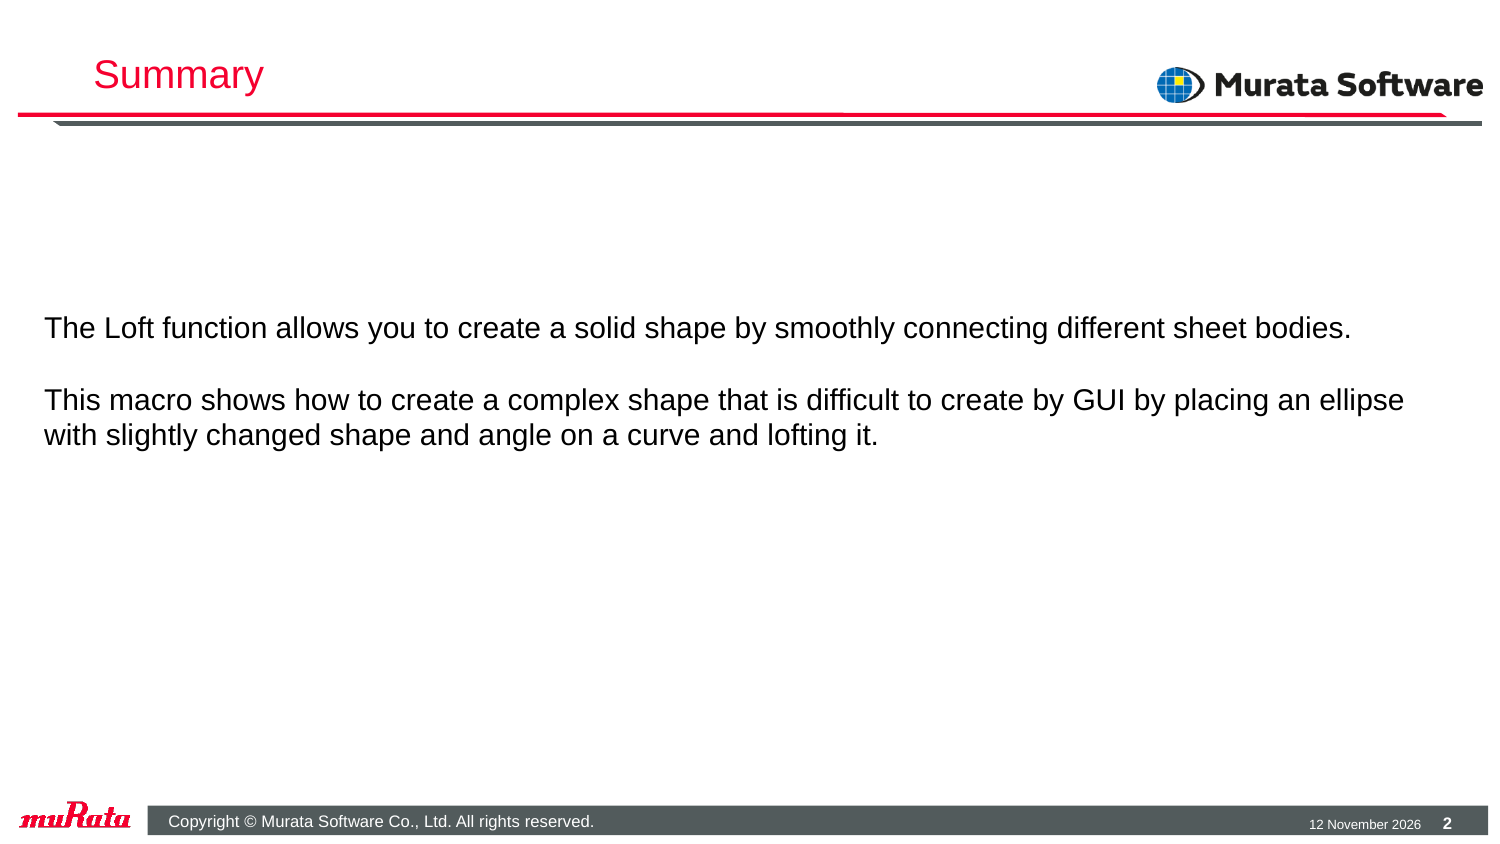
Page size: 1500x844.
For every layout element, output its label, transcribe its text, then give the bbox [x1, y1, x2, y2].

picture [1157, 67, 1483, 103]
picture [5, 787, 144, 842]
title Summary [93, 33, 1140, 121]
text_box The Loft function allows you to create a solid shape by smoothly connecting different sheet bodies. This macro shows how to create a complex shape that is difficult to create by GUI by placing an ellipse with slightly changed shape and angle on a curve and lofting it. [29, 300, 1459, 460]
